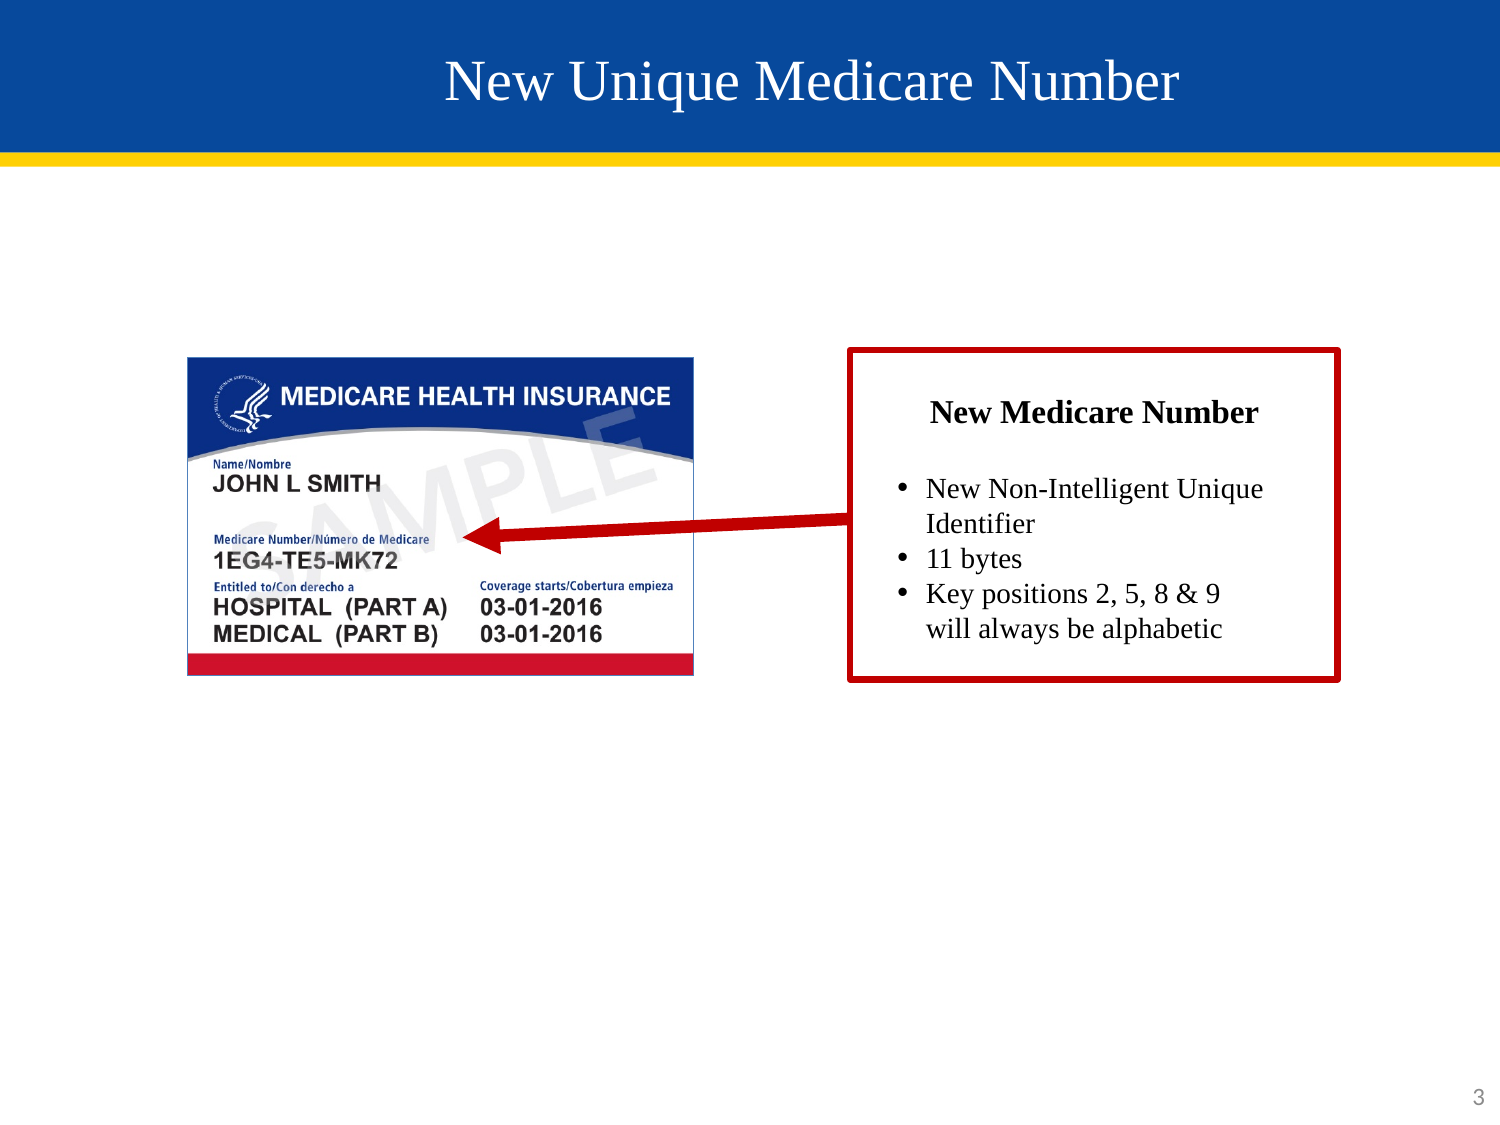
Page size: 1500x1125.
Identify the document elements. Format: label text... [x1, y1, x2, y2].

title New Unique Medicare Number [350, 42, 1275, 184]
text_box New Medicare Number New Non-Intelligent Unique Identifier 11 bytes Key positions 2, 5, 8 & 9 will always be alphabetic [849, 349, 1338, 680]
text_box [462, 516, 898, 538]
picture [187, 356, 694, 677]
